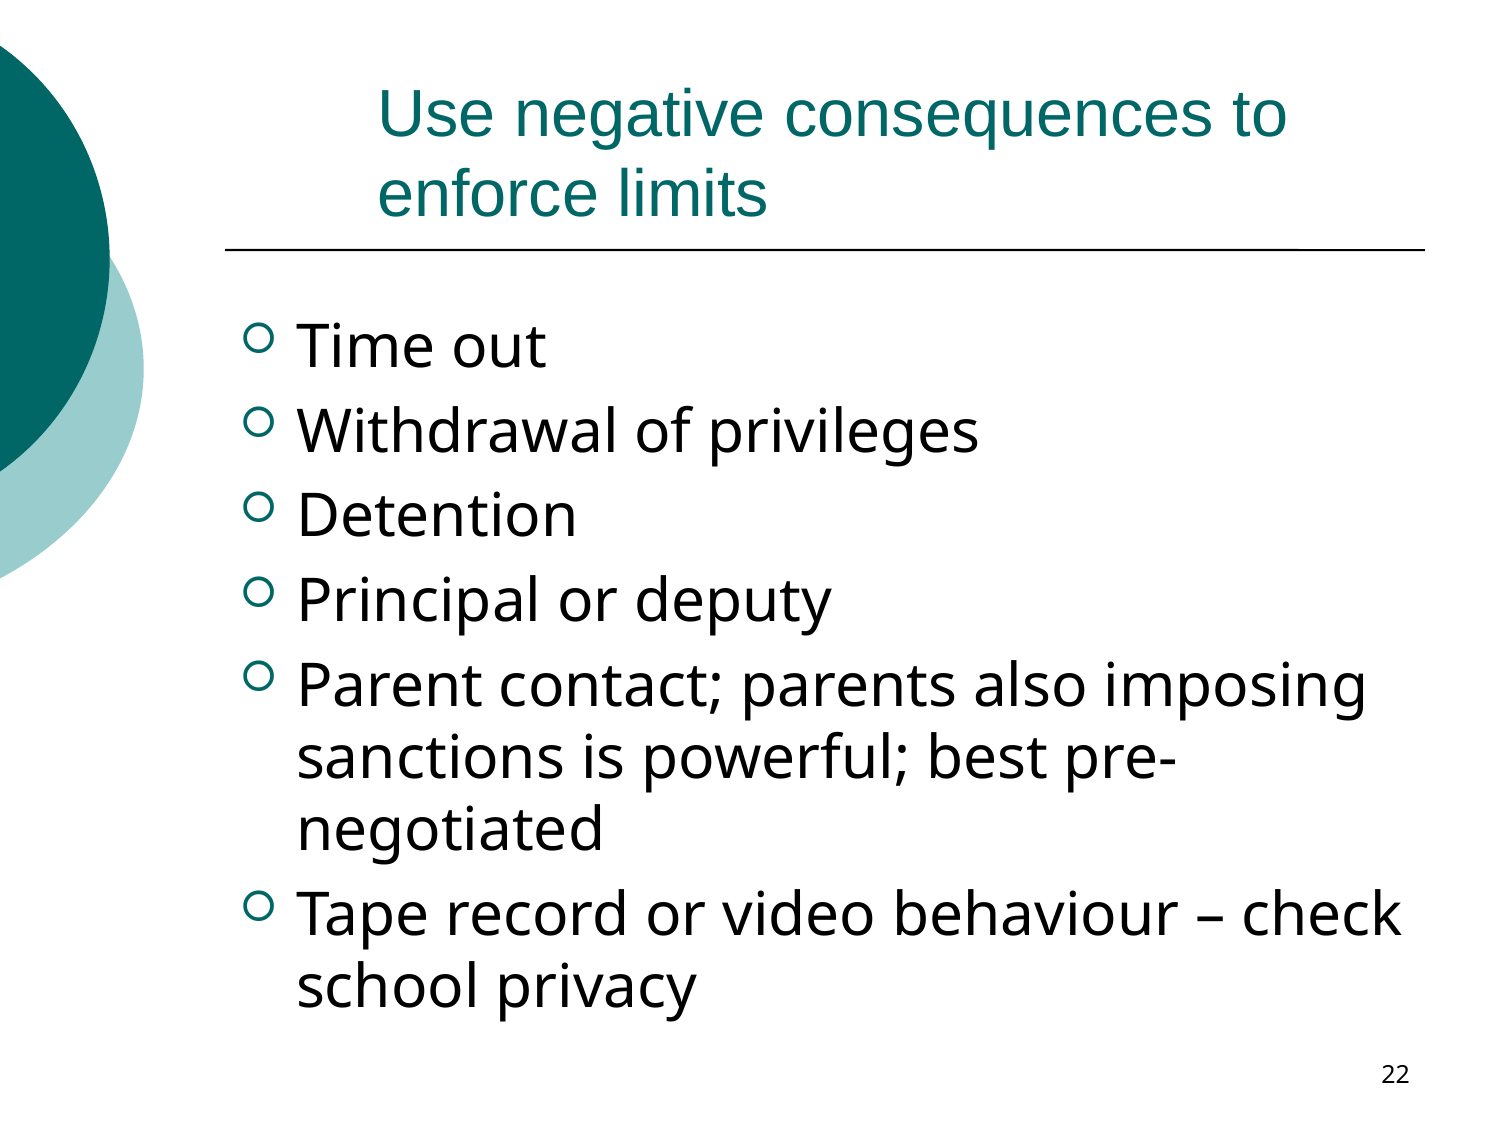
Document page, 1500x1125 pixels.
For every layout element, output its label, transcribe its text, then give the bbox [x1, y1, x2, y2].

list Time out Withdrawal of privileges Detention Principal or deputy Parent contact; parents also imposing sanctions is powerful; best pre-negotiated Tape record or video behaviour – check school privacy [224, 299, 1425, 975]
title Use negative consequences to enforce limits [224, 49, 1425, 238]
slide_number 22 [1074, 1024, 1426, 1101]
